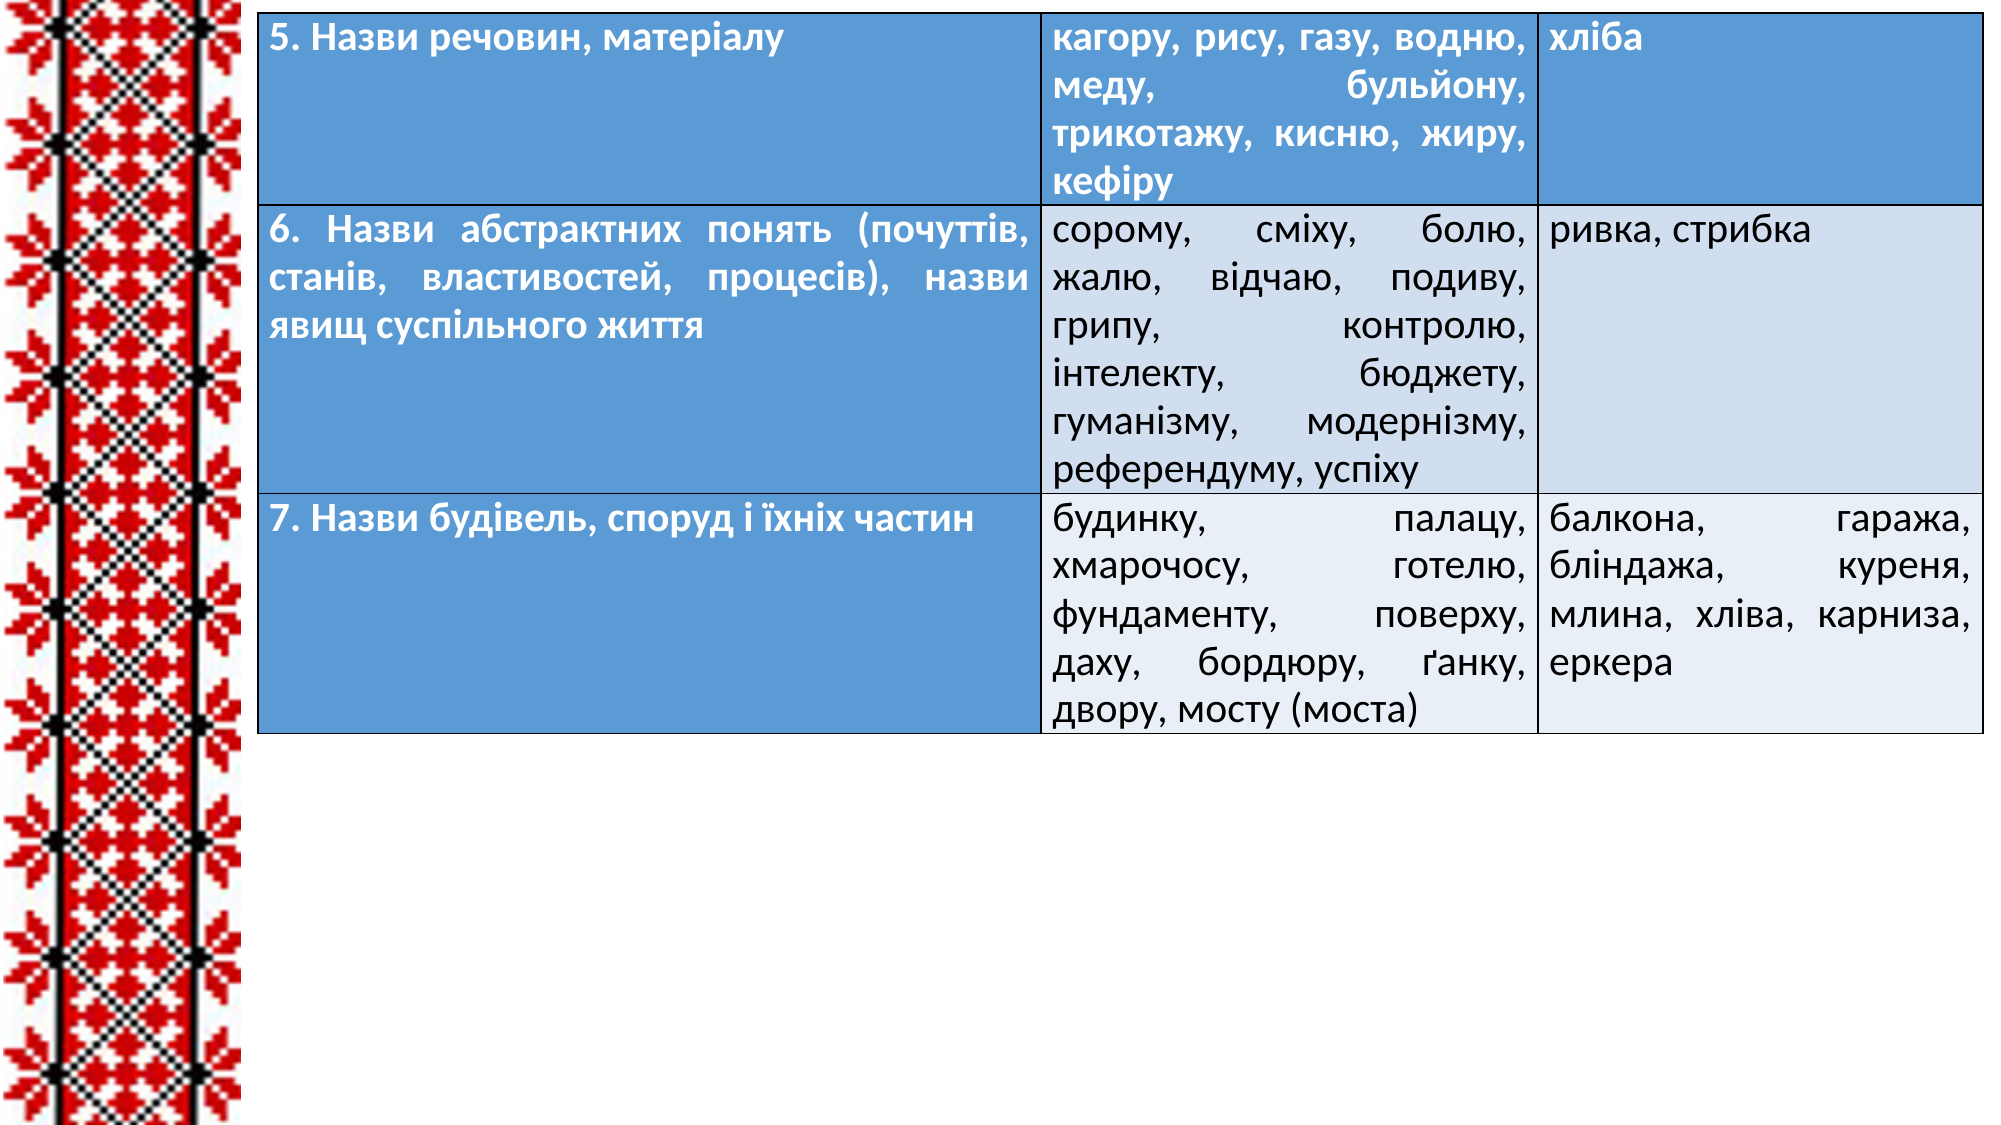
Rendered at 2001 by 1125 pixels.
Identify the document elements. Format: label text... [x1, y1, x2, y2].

table_cell балкона, гаража, бліндажа, куреня, млина, хліва, карниза, еркера [1539, 494, 1982, 733]
table_cell 6. Назви абстрактних понять (почуттів, станів, властивостей, процесів), назви явищ суспільного життя [259, 206, 1040, 493]
picture [3, 0, 241, 1125]
table_header кагору, рису, газу, водню, меду, бульйону, трикотажу, кисню, жиру, кефіру [1042, 14, 1537, 204]
table_cell 7. Назви будівель, споруд і їхніх частин [259, 494, 1040, 733]
table_header хліба [1539, 14, 1982, 204]
table_cell будинку, палацу, хмарочосу, готелю, фундаменту, поверху, даху, бордюру, ґанку, двору, мосту (моста) [1042, 494, 1537, 733]
table_cell сорому, сміху, болю, жалю, відчаю, подиву, грипу, контролю, інтелекту, бюджету, гуманізму, модернізму, референдуму, успіху [1042, 206, 1537, 493]
table_cell ривка, стрибка [1539, 206, 1982, 493]
table_header 5. Назви речовин, матеріалу [259, 14, 1040, 204]
